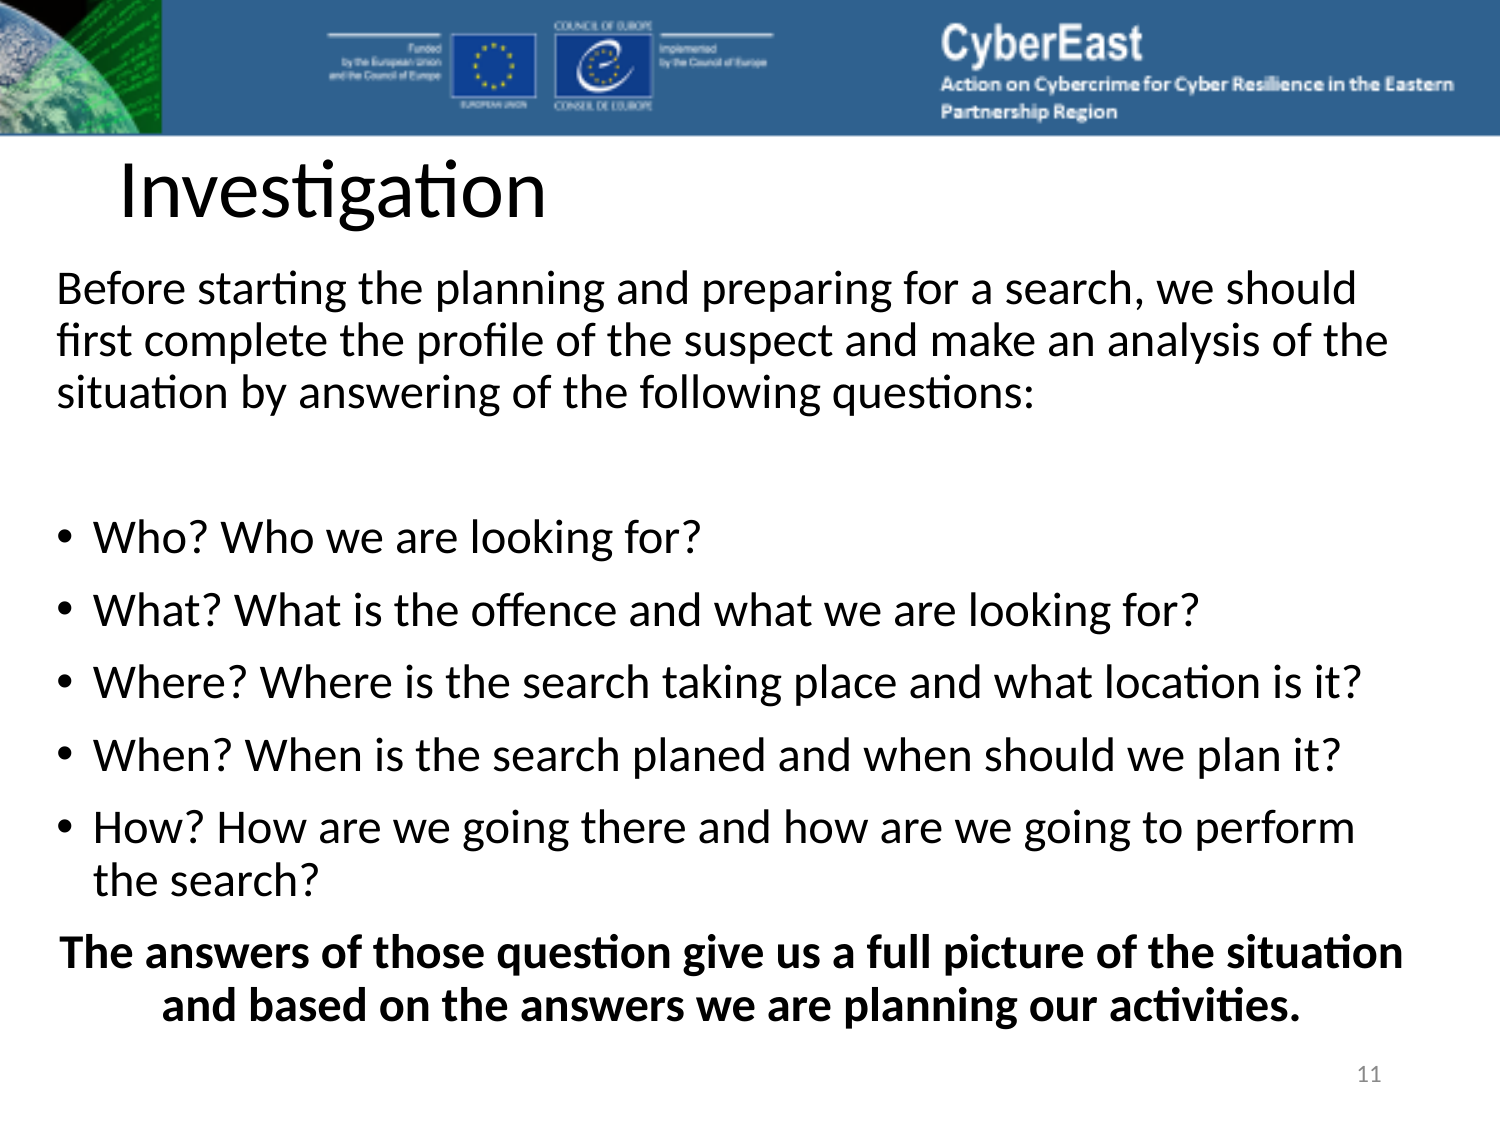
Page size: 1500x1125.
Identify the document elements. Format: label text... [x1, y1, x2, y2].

title Investigation [103, 82, 1397, 254]
list Before starting the planning and preparing for a search, we should first complete the profile of the suspect and make an analysis of the situation by answering of the following questions: Who? Who we are looking for? What? What is the offence and what we are looking for? Where? Where is the search taking place and what location is it? When? When is the search planed and when should we plan it? How? How are we going there and how are we going to perform the search? The answers of those question give us a full picture of the situation and based on the answers we are planning our activities. [41, 254, 1424, 1075]
slide_number 11 [1059, 1042, 1397, 1103]
picture [0, 0, 1500, 1125]
